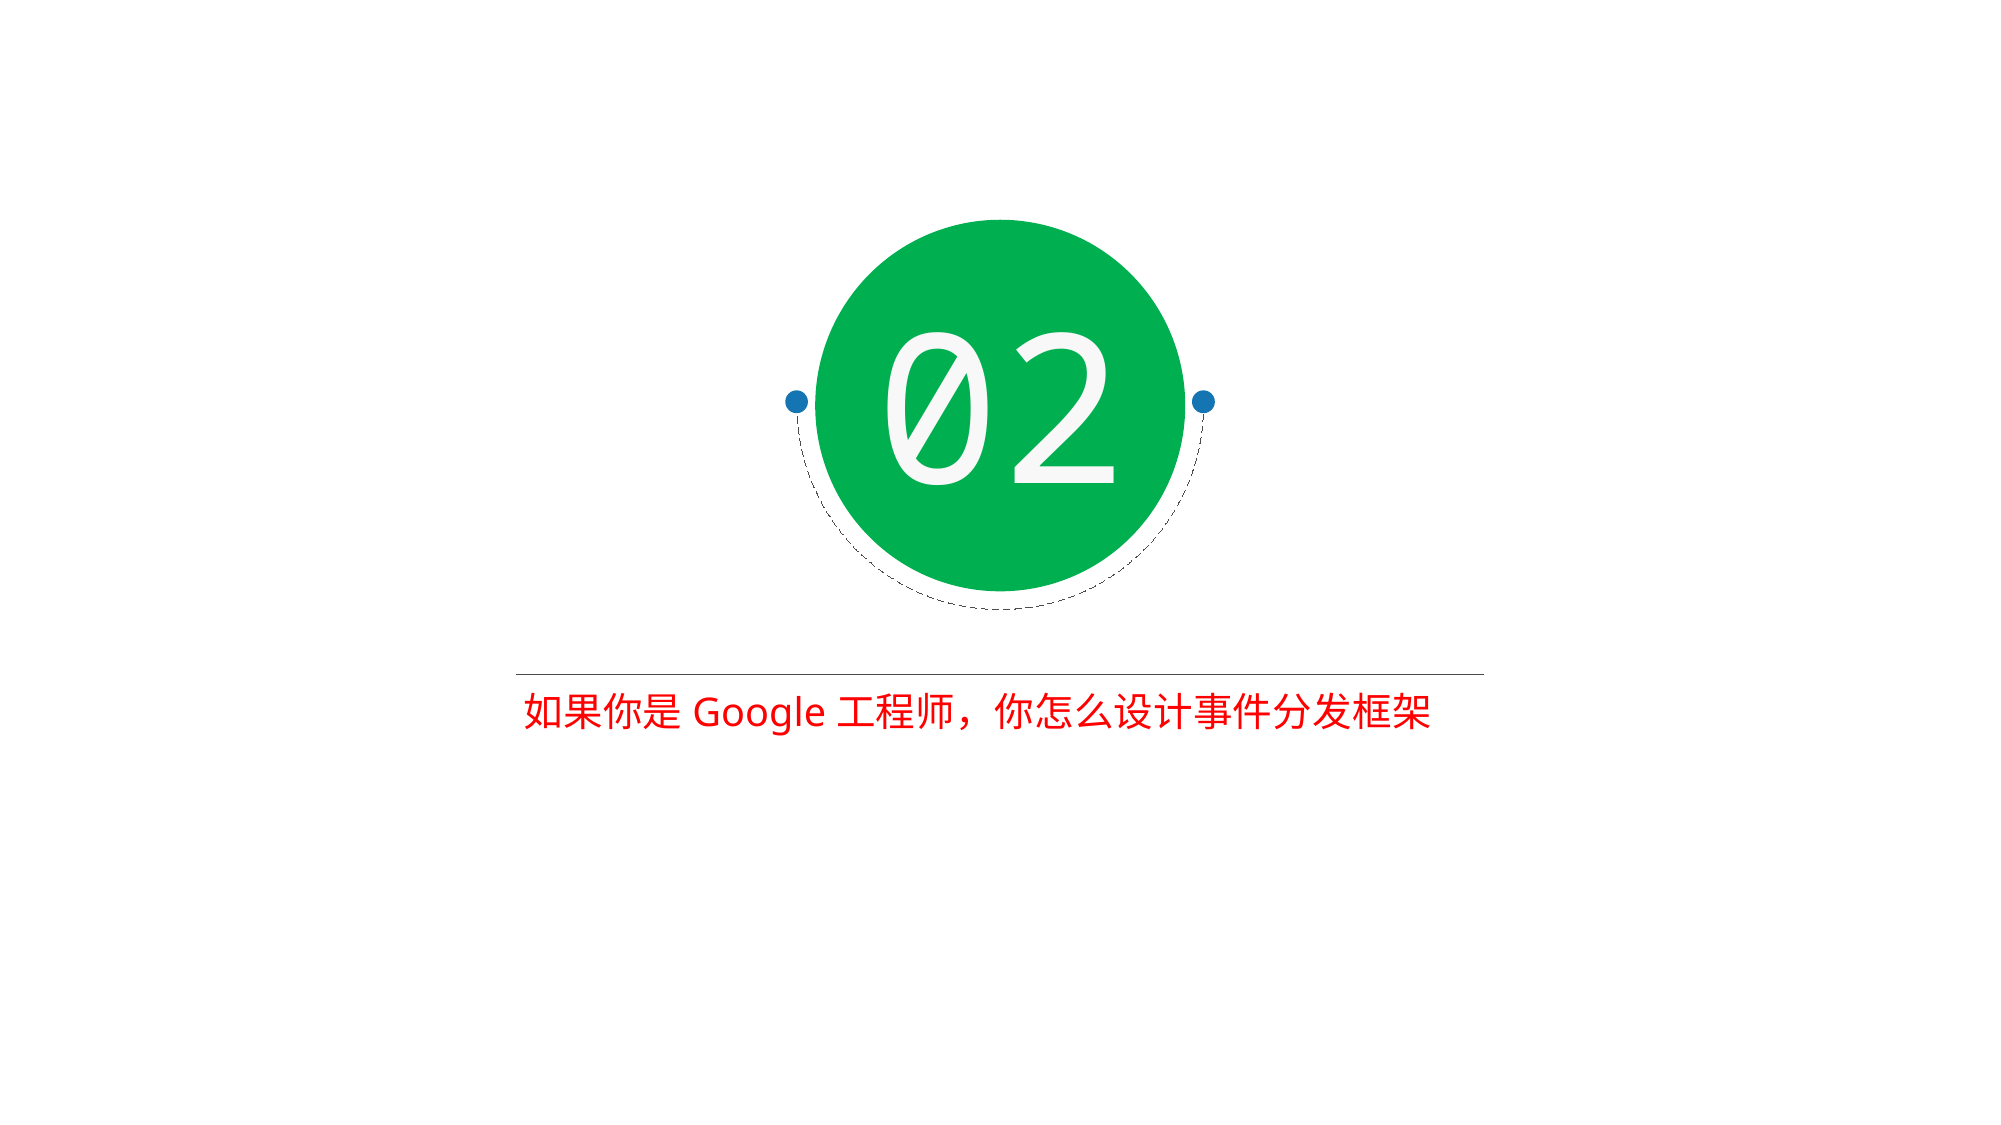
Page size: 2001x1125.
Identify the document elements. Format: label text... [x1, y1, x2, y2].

text_box [1140, 283, 1186, 404]
text_box 02 [860, 267, 1140, 533]
text_box 如果你是Google工程师，你怎么设计事件分发框架 [184, 679, 1772, 742]
text_box [876, 219, 1124, 267]
text_box [797, 403, 1204, 610]
text_box [785, 390, 808, 414]
text_box [815, 284, 860, 405]
text_box [1191, 390, 1215, 414]
